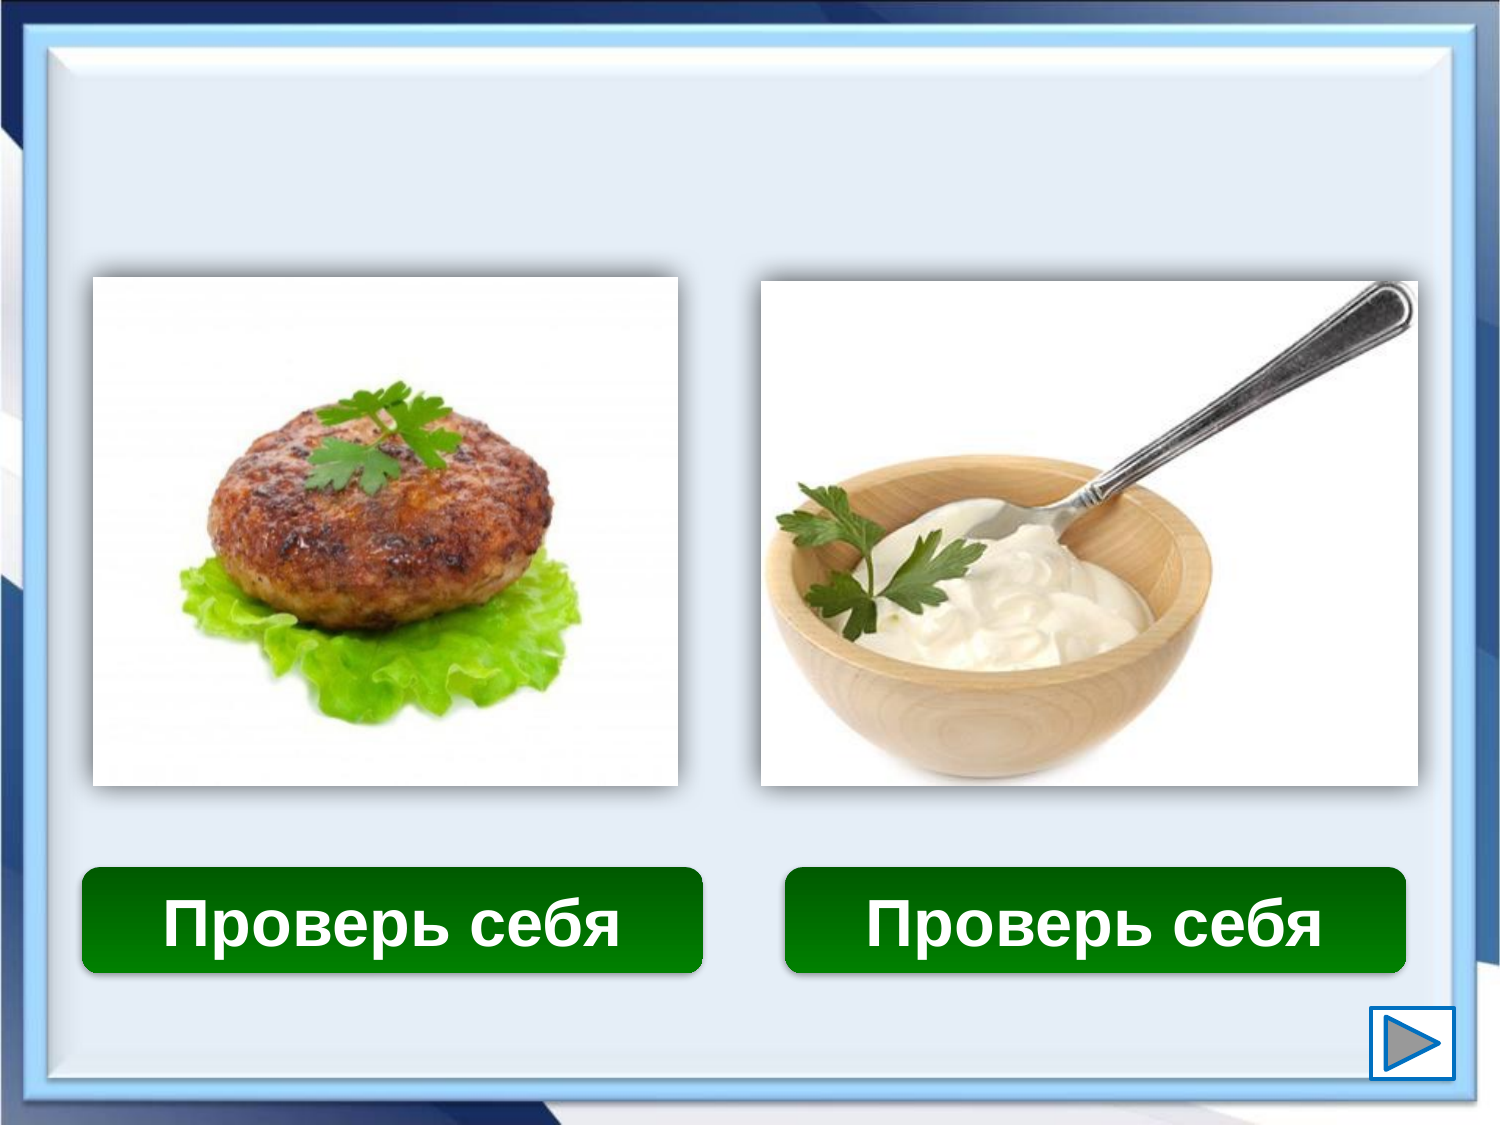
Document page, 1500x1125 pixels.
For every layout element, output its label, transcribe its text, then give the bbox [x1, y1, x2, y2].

text_box [1369, 1006, 1456, 1081]
text_box Проверь себя [783, 865, 1409, 976]
picture [0, 0, 1500, 1125]
text_box Проверь себя [79, 865, 706, 976]
